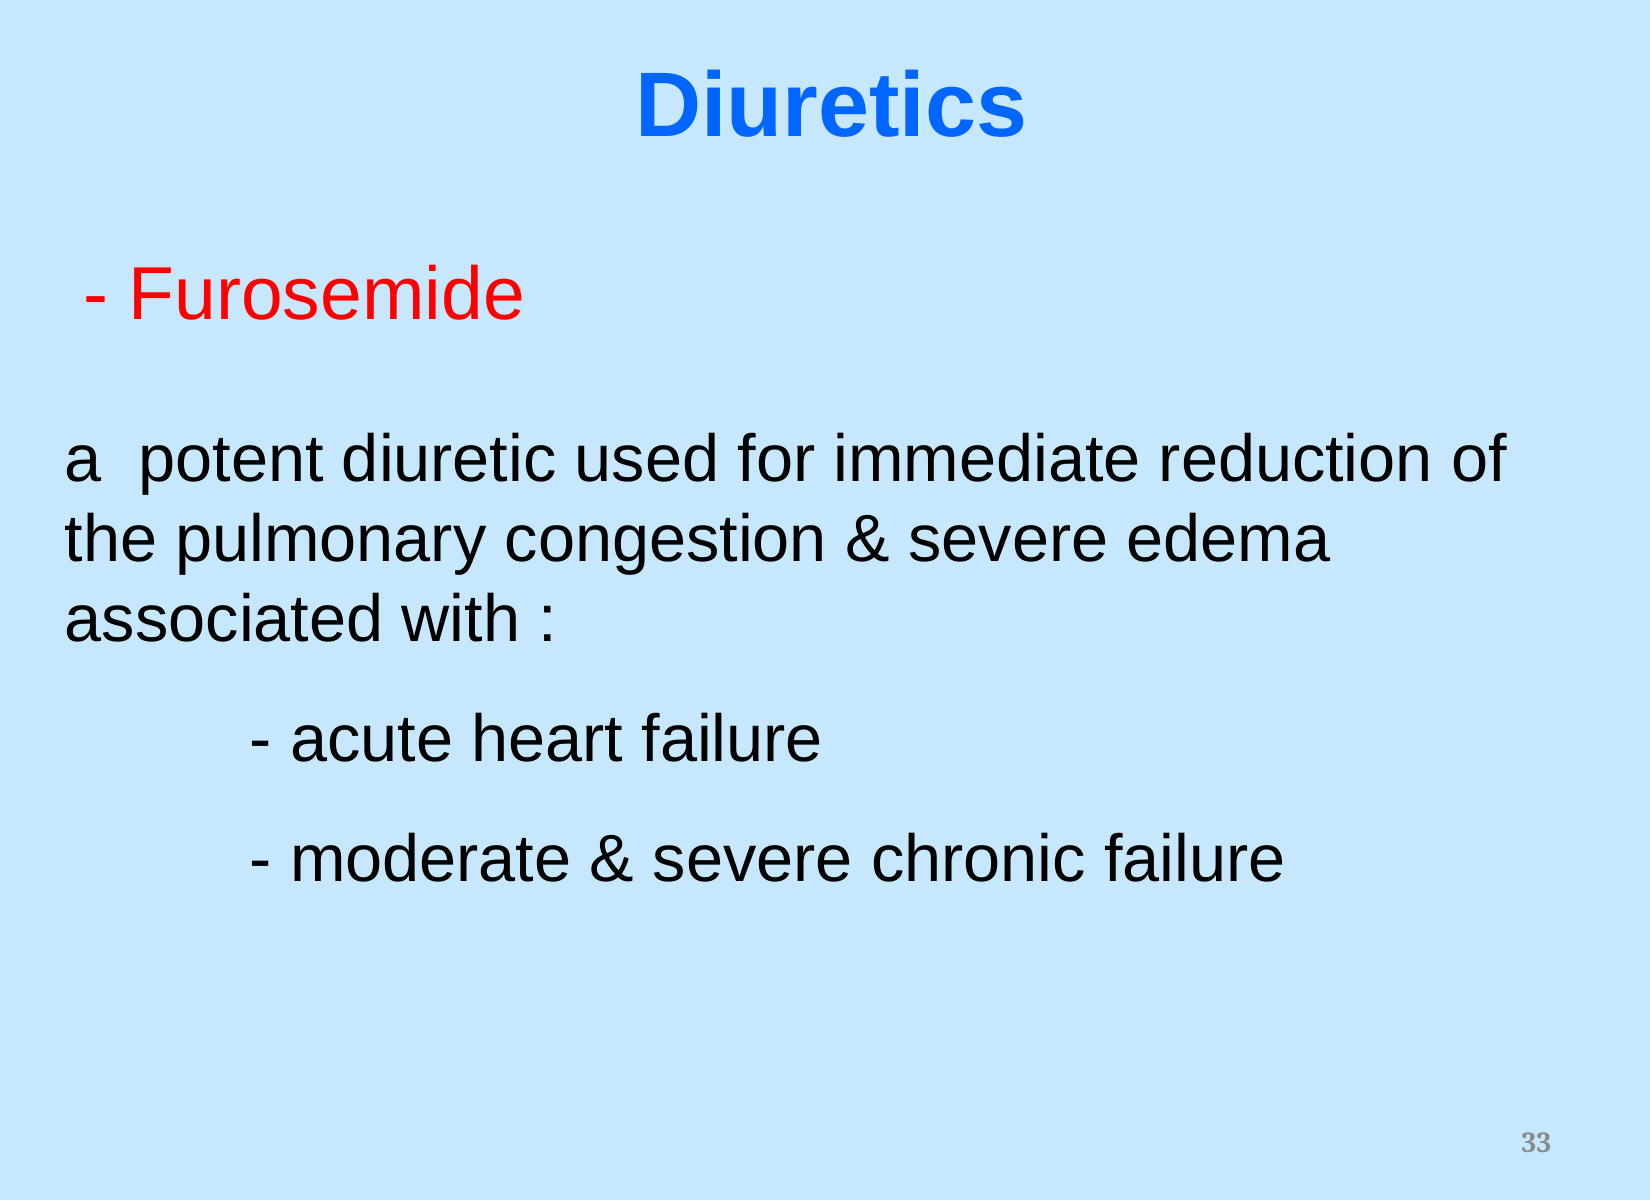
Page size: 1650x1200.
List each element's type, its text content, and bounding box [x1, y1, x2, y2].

text_box Diuretics - Furosemide a potent diuretic used for immediate reduction of the pulmonary congestion & severe edema associated with : - acute heart failure - moderate & severe chronic failure [49, 37, 1613, 1200]
